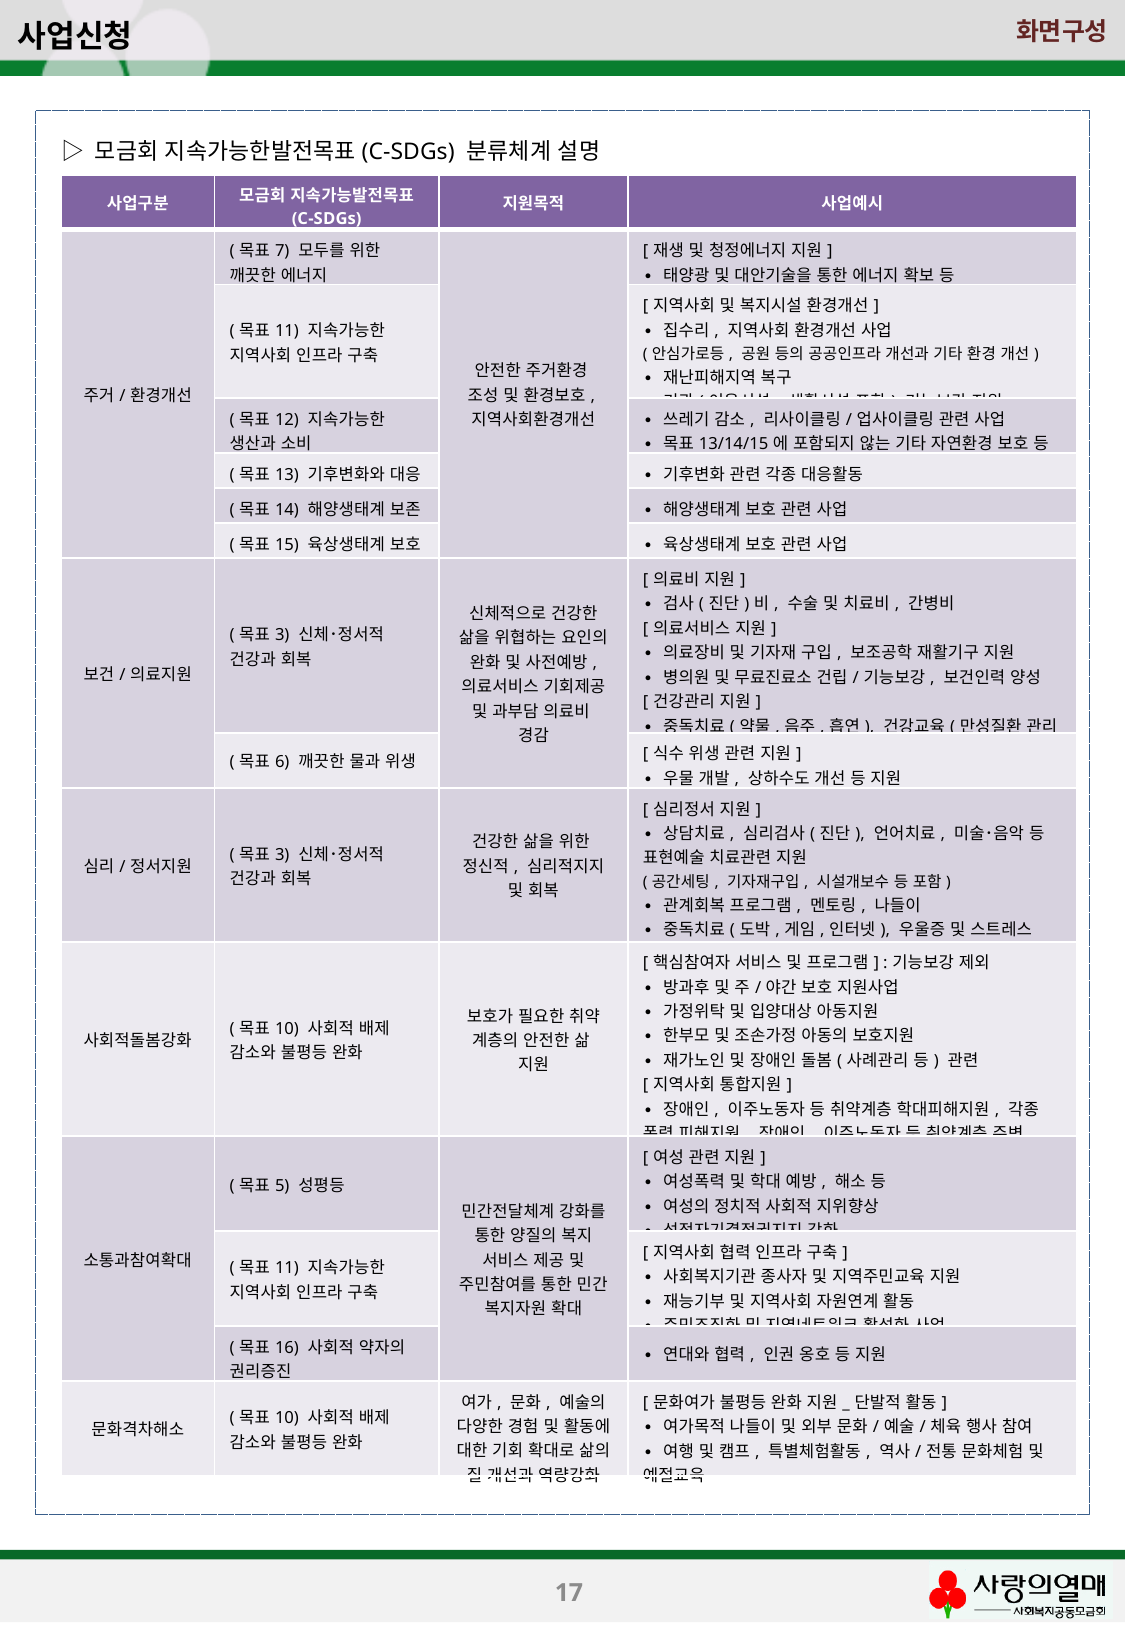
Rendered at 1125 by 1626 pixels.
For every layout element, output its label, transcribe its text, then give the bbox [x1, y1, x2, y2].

table_cell [여성 관련 지원] ∙ 여성폭력 및 학대 예방, 해소 등 ∙ 여성의 정치적 사회적 지위향상 ∙ 성적자기결정권지지 강화 [629, 1137, 1076, 1230]
table_cell (목표16) 사회적 약자의 권리증진 [215, 1327, 438, 1380]
table_header 모금회 지속가능발전목표 (C-SDGs) [215, 176, 438, 227]
table_cell 민간전달체계 강화를 통한 양질의 복지 서비스 제공 및 주민참여를 통한 민간 복지자원 확대 [440, 1137, 627, 1380]
table_header 지원목적 [440, 176, 627, 227]
table_header 사업구분 [62, 176, 214, 227]
table_cell 심리/정서지원 [62, 789, 214, 941]
slide_number 17 [509, 1567, 628, 1619]
table_cell (목표5) 성평등 [215, 1137, 438, 1230]
table_cell (목표3) 신체･정서적 건강과 회복 [215, 559, 438, 732]
table_cell ∙ 쓰레기 감소, 리사이클링/업사이클링 관련 사업 ∙ 목표13/14/15에 포함되지 않는 기타 자연환경 보호 등 [629, 399, 1076, 452]
table_cell 여가, 문화, 예술의 다양한 경험 및 활동에 대한 기회 확대로 삶의 질 개선과 역량강화 [440, 1382, 627, 1475]
table_cell ∙ 연대와 협력, 인권 옹호 등 지원 [629, 1327, 1076, 1380]
title 사업신청 [1, 0, 727, 70]
table_cell (목표14) 해양생태계 보존 [215, 489, 438, 522]
table_cell (목표10) 사회적 배제 감소와 불평등 완화 [215, 1382, 438, 1475]
table_cell (목표13) 기후변화와 대응 [215, 454, 438, 487]
table_cell (목표6) 깨끗한 물과 위생 [215, 734, 438, 787]
table_cell ∙ 기후변화 관련 각종 대응활동 [629, 454, 1076, 487]
text_box ▷ 모금회 지속가능한발전목표(C-SDGs) 분류체계 설명 [45, 115, 1083, 173]
table_cell (목표10) 사회적 배제 감소와 불평등 완화 [215, 943, 438, 1135]
table_cell [재생 및 청정에너지 지원] ∙ 태양광 및 대안기술을 통한 에너지 확보 등 [629, 232, 1076, 284]
table_cell ∙ 해양생태계 보호 관련 사업 [629, 489, 1076, 522]
table_cell (목표15) 육상생태계 보호 [215, 524, 438, 557]
table_cell 안전한 주거환경 조성 및 환경보호, 지역사회환경개선 [440, 232, 627, 557]
table_cell [심리정서 지원] ∙ 상담치료, 심리검사(진단), 언어치료, 미술･음악 등 표현예술 치료관련 지원 (공간세팅, 기자재구입, 시설개보수 등 포함) ∙ 관계회복 프로그램, 멘토링, 나들이 ∙ 중독치료(도박,게임,인터넷), 우울증 및 스트레스 (불안) 개선활동 [629, 789, 1076, 941]
table_cell 보건/의료지원 [62, 559, 214, 787]
table_header 사업예시 [629, 176, 1076, 227]
table_cell 신체적으로 건강한 삶을 위협하는 요인의 완화 및 사전예방, 의료서비스 기회제공 및 과부담 의료비 경감 [440, 559, 627, 787]
table_cell 소통과참여확대 [62, 1137, 214, 1380]
table_cell 문화격차해소 [62, 1382, 214, 1475]
table_cell [지역사회 협력 인프라 구축] ∙ 사회복지기관 종사자 및 지역주민교육 지원 ∙ 재능기부 및 지역사회 자원연계 활동 ∙ 주민조직화 및 지역네트워크 활성화 사업 [629, 1232, 1076, 1325]
picture [929, 1561, 1113, 1619]
table_cell (목표7) 모두를 위한 깨끗한 에너지 [215, 232, 438, 284]
table_cell (목표3) 신체･정서적 건강과 회복 [215, 789, 438, 941]
table_cell [지역사회 및 복지시설 환경개선] ∙ 집수리, 지역사회 환경개선 사업 (안심가로등, 공원 등의 공공인프라 개선과 기타 환경 개선) ∙ 재난피해지역 복구 ∙ 기관(이용시설, 생활시설 포함) 기능보강 지원 [629, 285, 1076, 397]
table_cell 건강한 삶을 위한 정신적, 심리적지지 및 회복 [440, 789, 627, 941]
table_cell [식수 위생 관련 지원] ∙ 우물 개발, 상하수도 개선 등 지원 [629, 734, 1076, 787]
table_cell 보호가 필요한 취약 계층의 안전한 삶 지원 [440, 943, 627, 1135]
table_cell 사회적돌봄강화 [62, 943, 214, 1135]
picture [0, 0, 1125, 76]
table_cell (목표11) 지속가능한 지역사회 인프라 구축 [215, 285, 438, 397]
table_cell (목표12) 지속가능한 생산과 소비 [215, 399, 438, 452]
table_cell 주거/환경개선 [62, 232, 214, 557]
table_cell [의료비 지원] ∙ 검사(진단)비, 수술 및 치료비, 간병비 [의료서비스 지원] ∙ 의료장비 및 기자재 구입, 보조공학 재활기구 지원 ∙ 병의원 및 무료진료소 건립/기능보강, 보건인력 양성 [건강관리 지원] ∙ 중독치료(약물,음주,흡연), 건강교육(만성질환 관리 등), 재활 및 운동 프로그램 [629, 559, 1076, 732]
table_cell [문화여가 불평등 완화 지원_단발적 활동] ∙ 여가목적 나들이 및 외부 문화/예술/체육 행사 참여 ∙ 여행 및 캠프, 특별체험활동, 역사/전통 문화체험 및 예절교육 [629, 1382, 1076, 1475]
table_cell ∙ 육상생태계 보호 관련 사업 [629, 524, 1076, 557]
table_cell [핵심참여자 서비스 및 프로그램] :기능보강 제외 ∙ 방과후 및 주/야간 보호 지원사업 ∙ 가정위탁 및 입양대상 아동지원 ∙ 한부모 및 조손가정 아동의 보호지원 ∙ 재가노인 및 장애인 돌봄(사례관리 등) 관련 [지역사회 통합지원] ∙ 장애인, 이주노동자 등 취약계층 학대피해지원, 각종 폭력 피해지원, 장애인, 이주노동자 등 취약계층 주변 지지체계 형성 및 차별 해소를 위한 인식개선 활동 [629, 943, 1076, 1135]
table_cell (목표11) 지속가능한 지역사회 인프라 구축 [215, 1232, 438, 1325]
